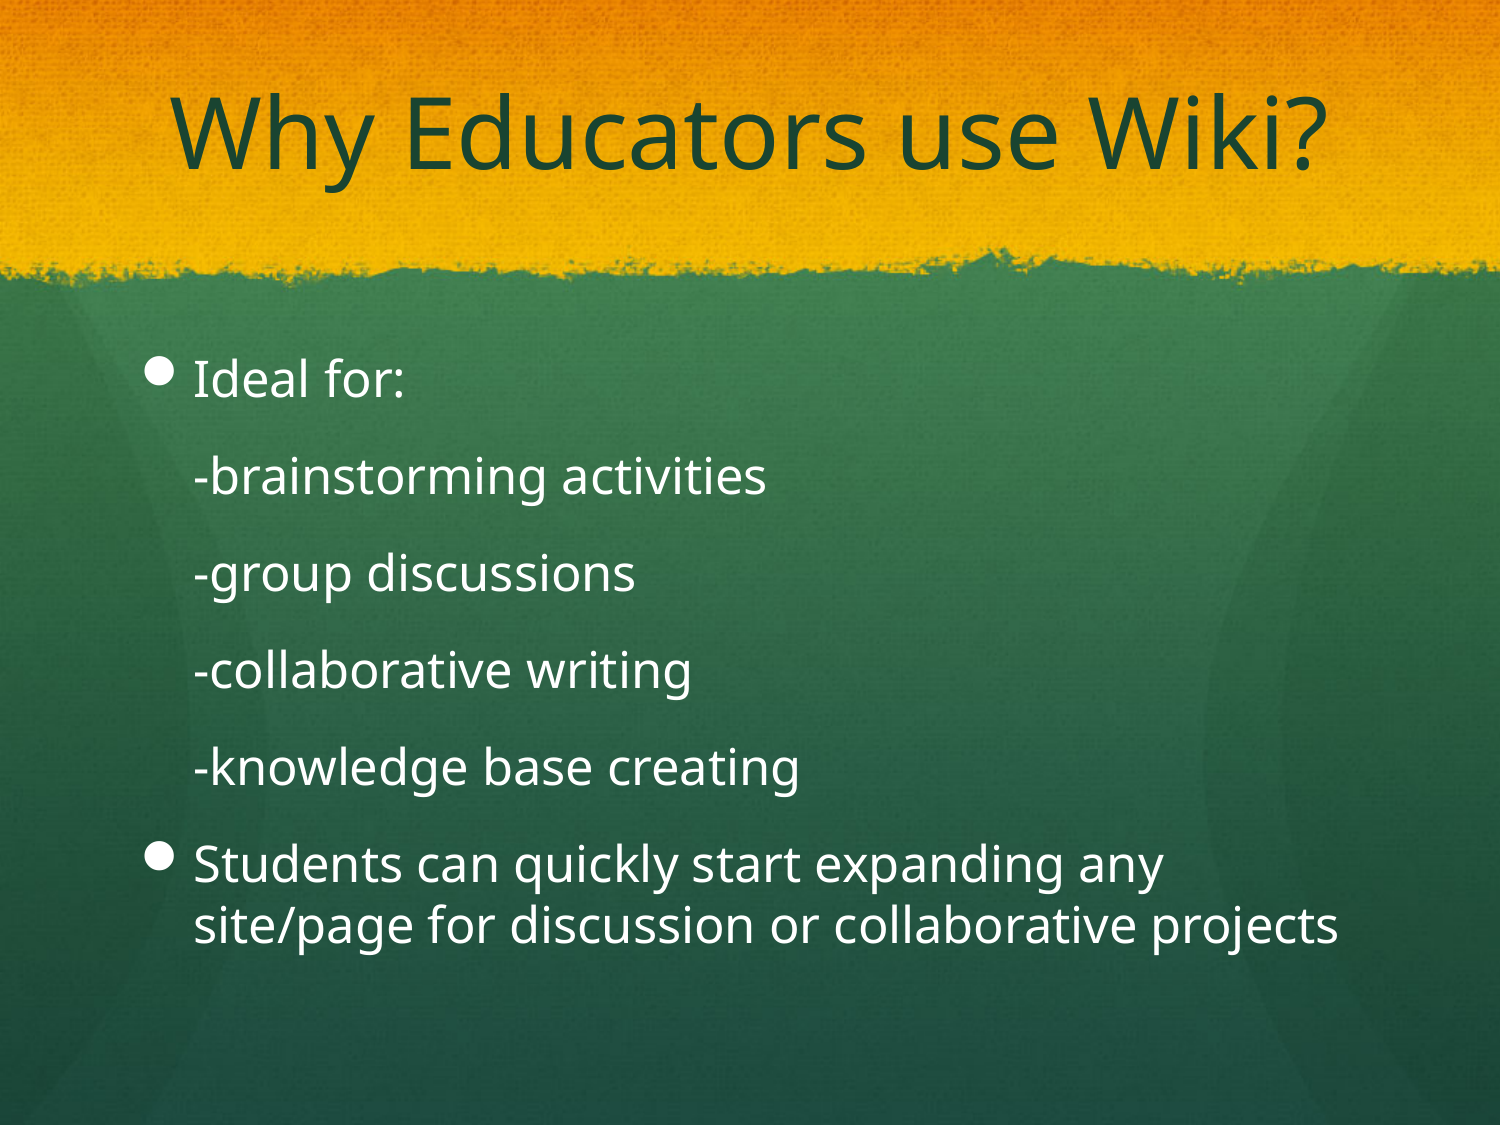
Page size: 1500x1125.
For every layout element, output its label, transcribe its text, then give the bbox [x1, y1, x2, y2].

picture [0, 0, 1500, 1125]
title Why Educators use Wiki? [125, 13, 1375, 246]
list Ideal for: -brainstorming activities -group discussions -collaborative writing -knowledge base creating Students can quickly start expanding any site/page for discussion or collaborative projects [125, 339, 1375, 1026]
